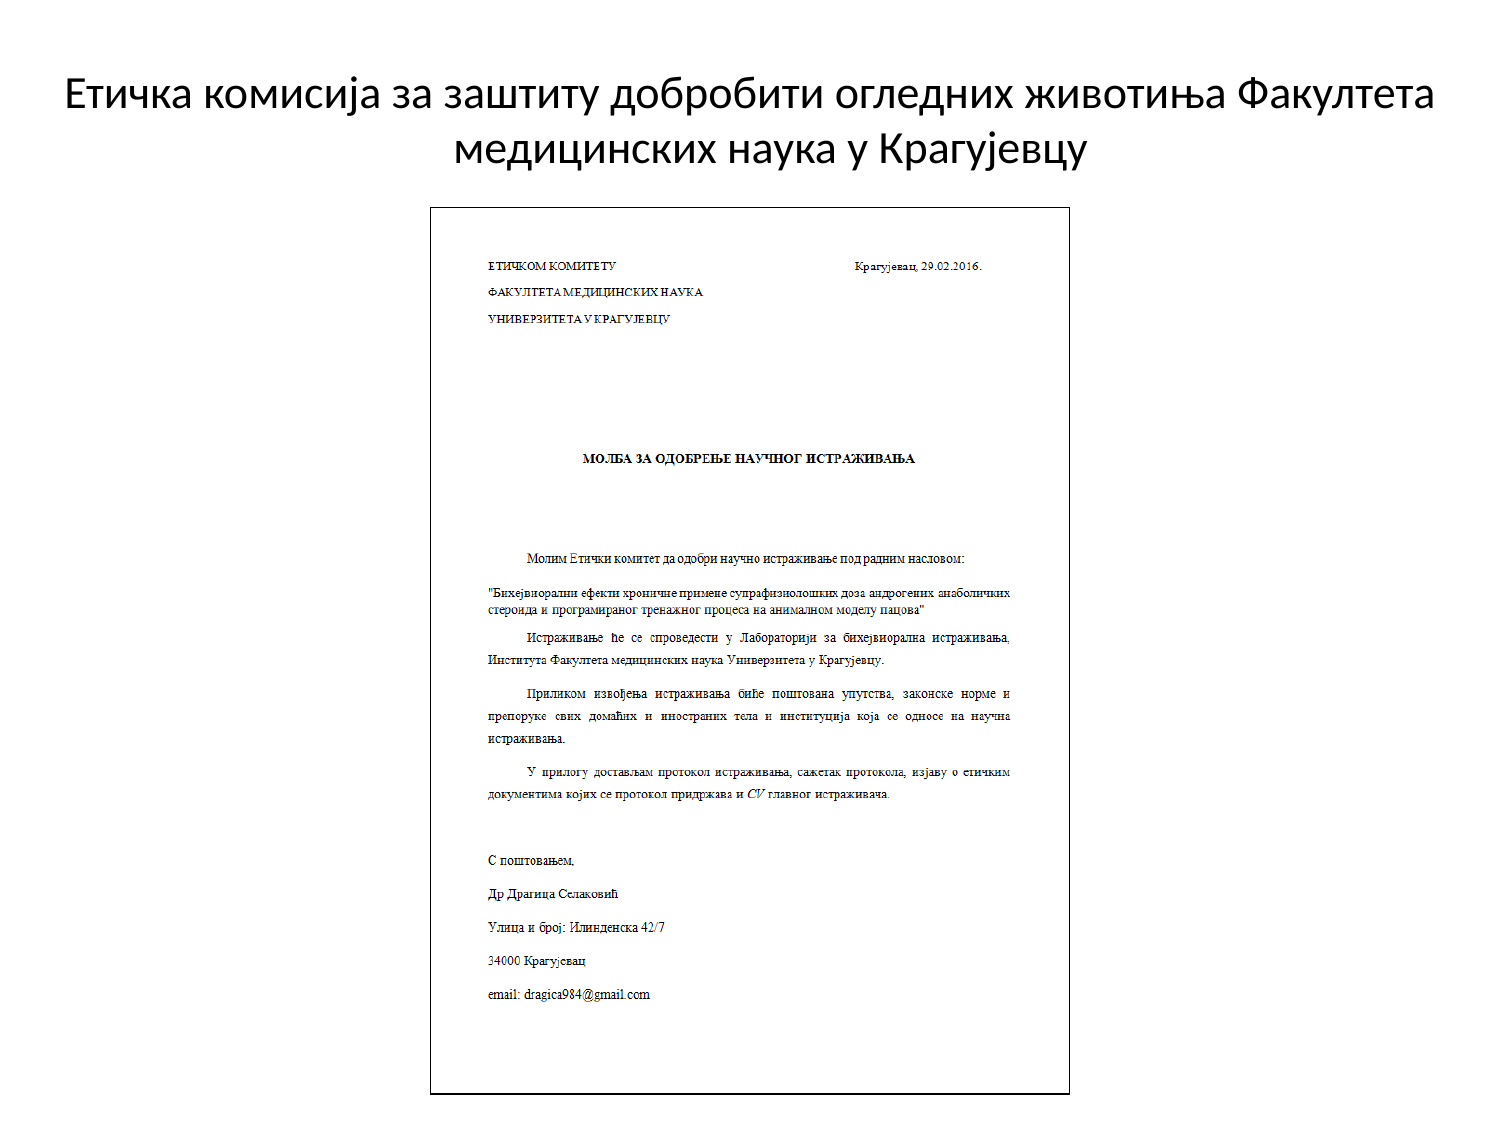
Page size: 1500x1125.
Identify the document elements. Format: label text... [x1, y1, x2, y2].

list Етичка комисија за заштиту добробити огледних животиња Факултета медицинских наука у Крагујевцу [0, 54, 1500, 180]
picture [430, 207, 1070, 1094]
